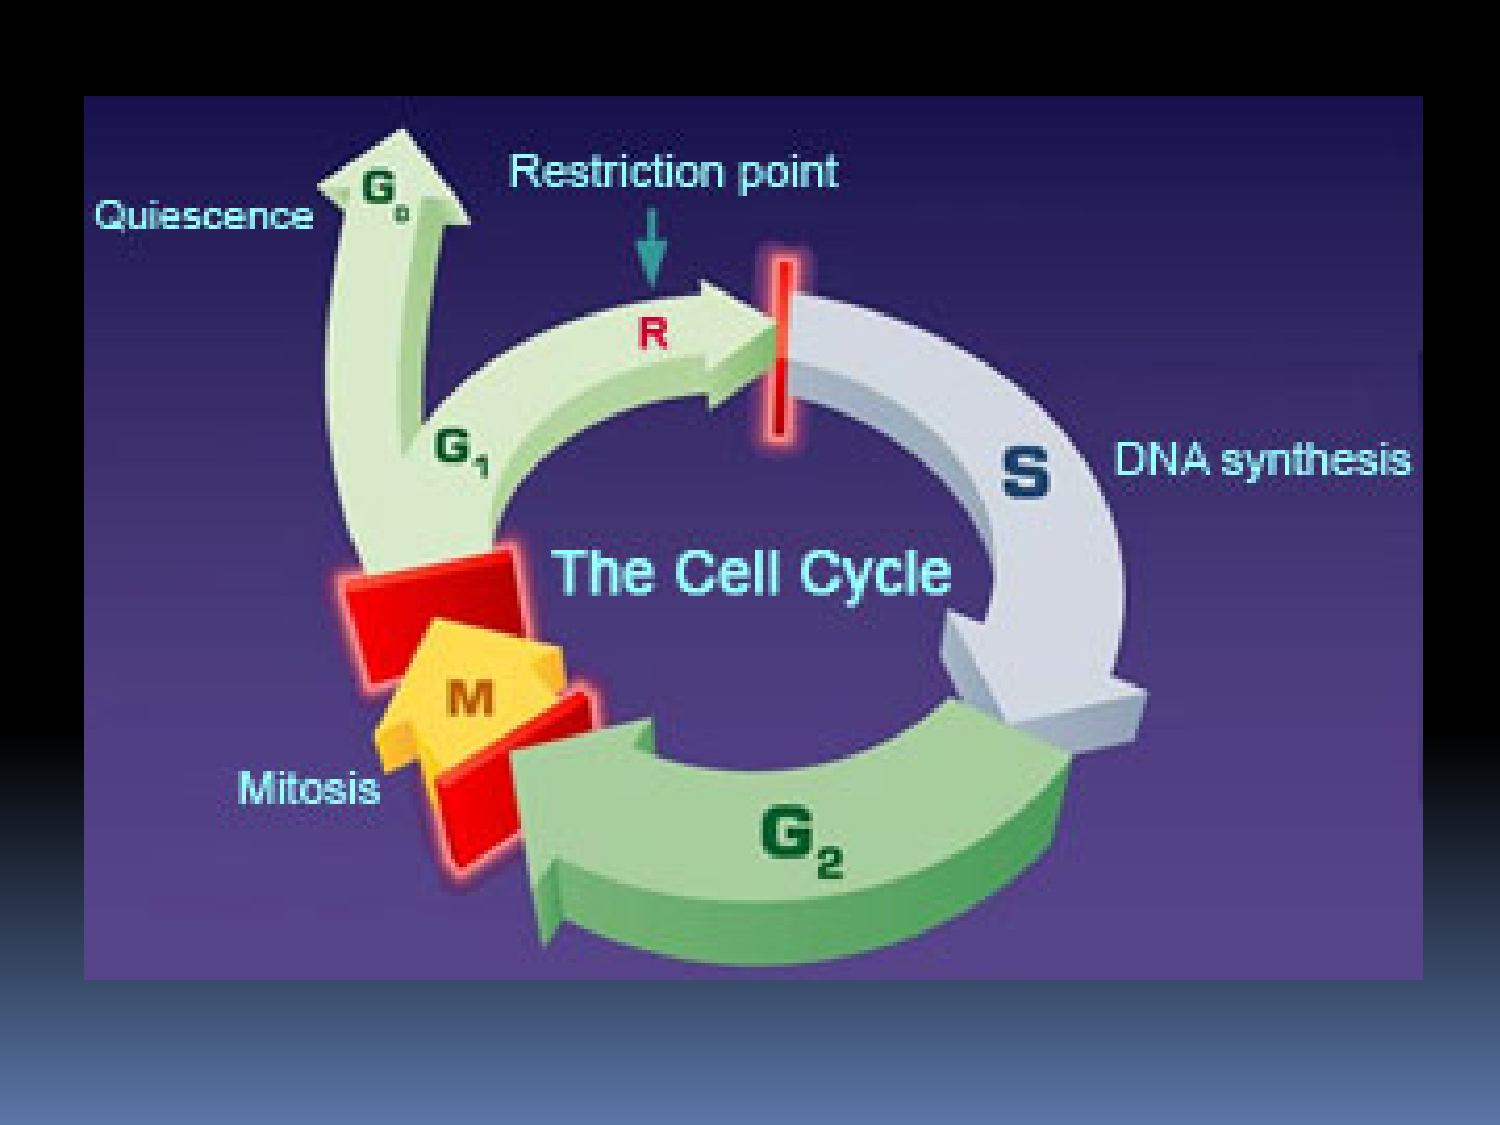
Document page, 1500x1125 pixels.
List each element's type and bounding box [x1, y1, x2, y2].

picture [84, 95, 1423, 981]
